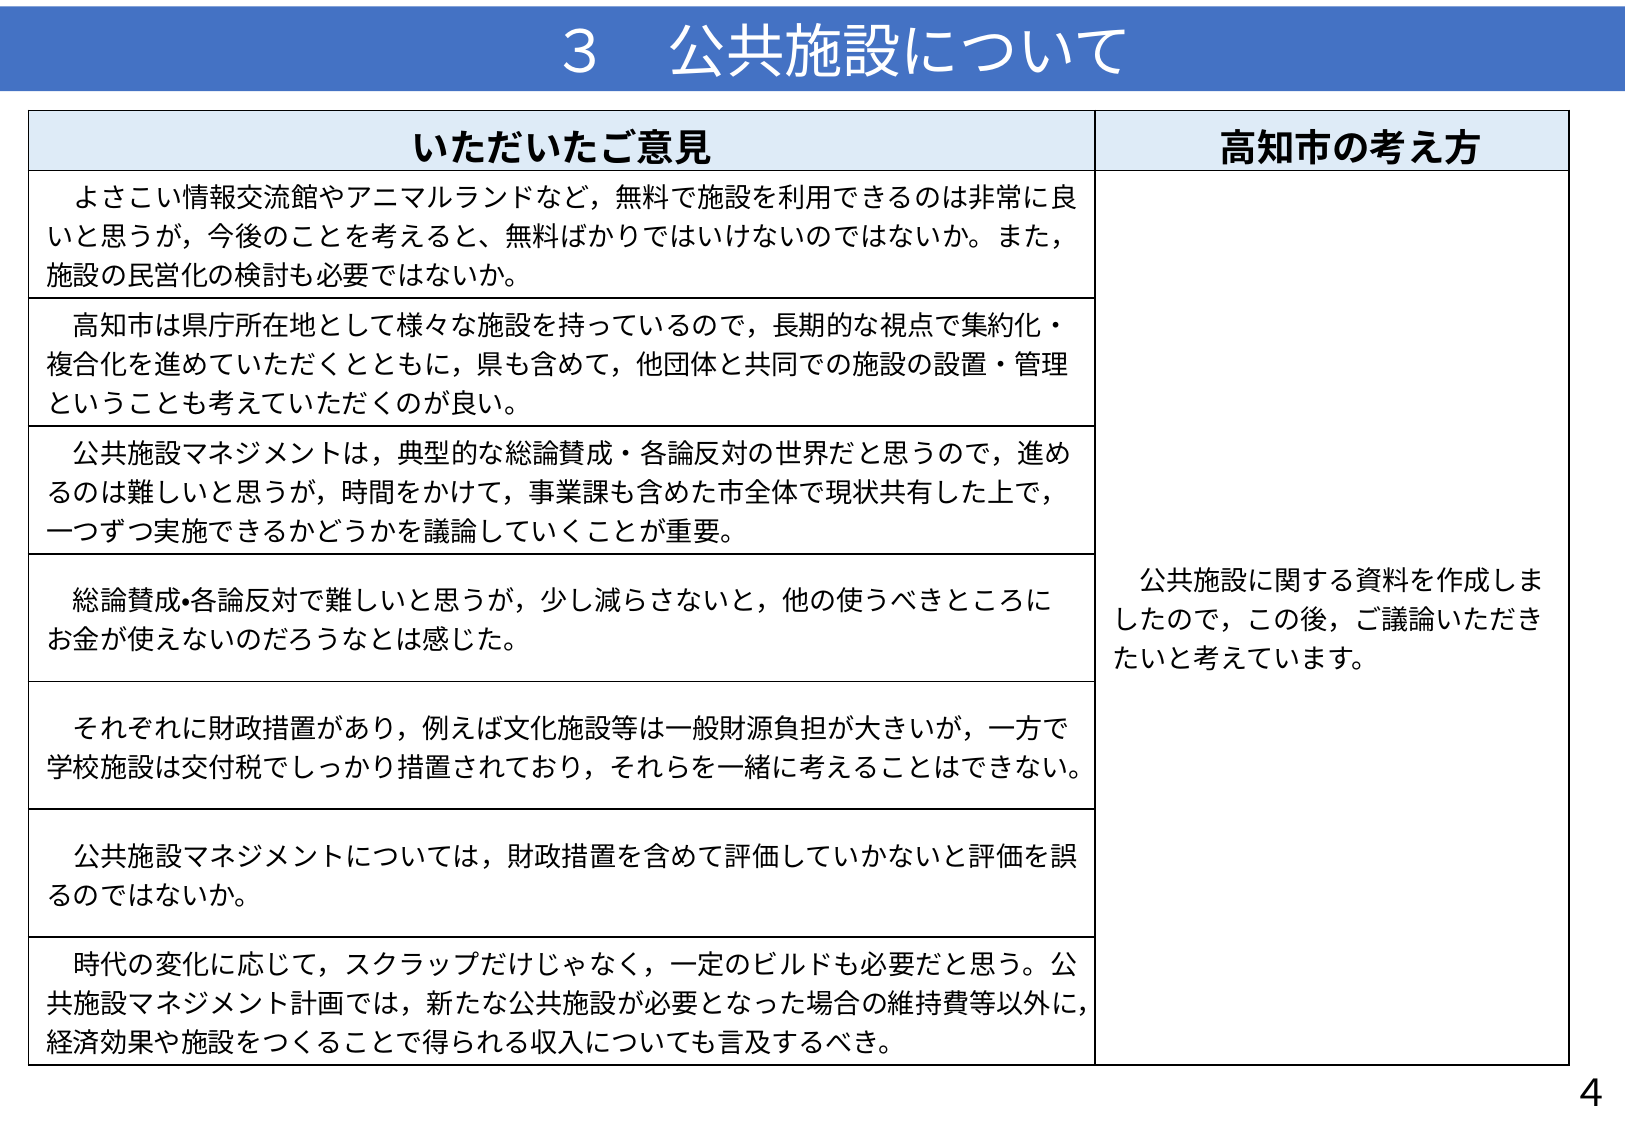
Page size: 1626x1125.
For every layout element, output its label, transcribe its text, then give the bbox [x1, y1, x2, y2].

text_box ４ [1259, 1061, 1625, 1122]
table_cell 公共施設マネジメントは，典型的な総論賛成・各論反対の世界だと思うので，進めるのは難しいと思うが，時間をかけて，事業課も含めた市全体で現状共有した上で，一つずつ実施できるかどうかを議論していくことが重要。 [29, 427, 1094, 553]
table_header いただいたご意見 [29, 111, 1094, 170]
text_box ３ 公共施設について [0, 6, 1625, 92]
table_cell 総論賛成・各論反対で難しいと思うが，少し減らさないと，他の使うべきところにお金が使えないのだろうなとは感じた。 [29, 555, 1094, 681]
table_cell 公共施設に関する資料を作成しましたので，この後，ご議論いただきたいと考えています。 [1096, 171, 1568, 1064]
table_cell それぞれに財政措置があり，例えば文化施設等は一般財源負担が大きいが，一方で学校施設は交付税でしっかり措置されており，それらを一緒に考えることはできない。 [29, 682, 1094, 808]
table_cell 時代の変化に応じて，スクラップだけじゃなく，一定のビルドも必要だと思う。公共施設マネジメント計画では，新たな公共施設が必要となった場合の維持費等以外に，経済効果や施設をつくることで得られる収入についても言及するべき。 [29, 938, 1094, 1064]
table_header 高知市の考え方 [1096, 111, 1568, 170]
table_cell 高知市は県庁所在地として様々な施設を持っているので，長期的な視点で集約化・複合化を進めていただくとともに，県も含めて，他団体と共同での施設の設置・管理ということも考えていただくのが良い。 [29, 299, 1094, 425]
table_cell よさこい情報交流館やアニマルランドなど，無料で施設を利用できるのは非常に良いと思うが，今後のことを考えると、無料ばかりではいけないのではないか。また，施設の民営化の検討も必要ではないか。 [29, 171, 1094, 297]
table_cell 公共施設マネジメントについては，財政措置を含めて評価していかないと評価を誤るのではないか。 [29, 810, 1094, 936]
